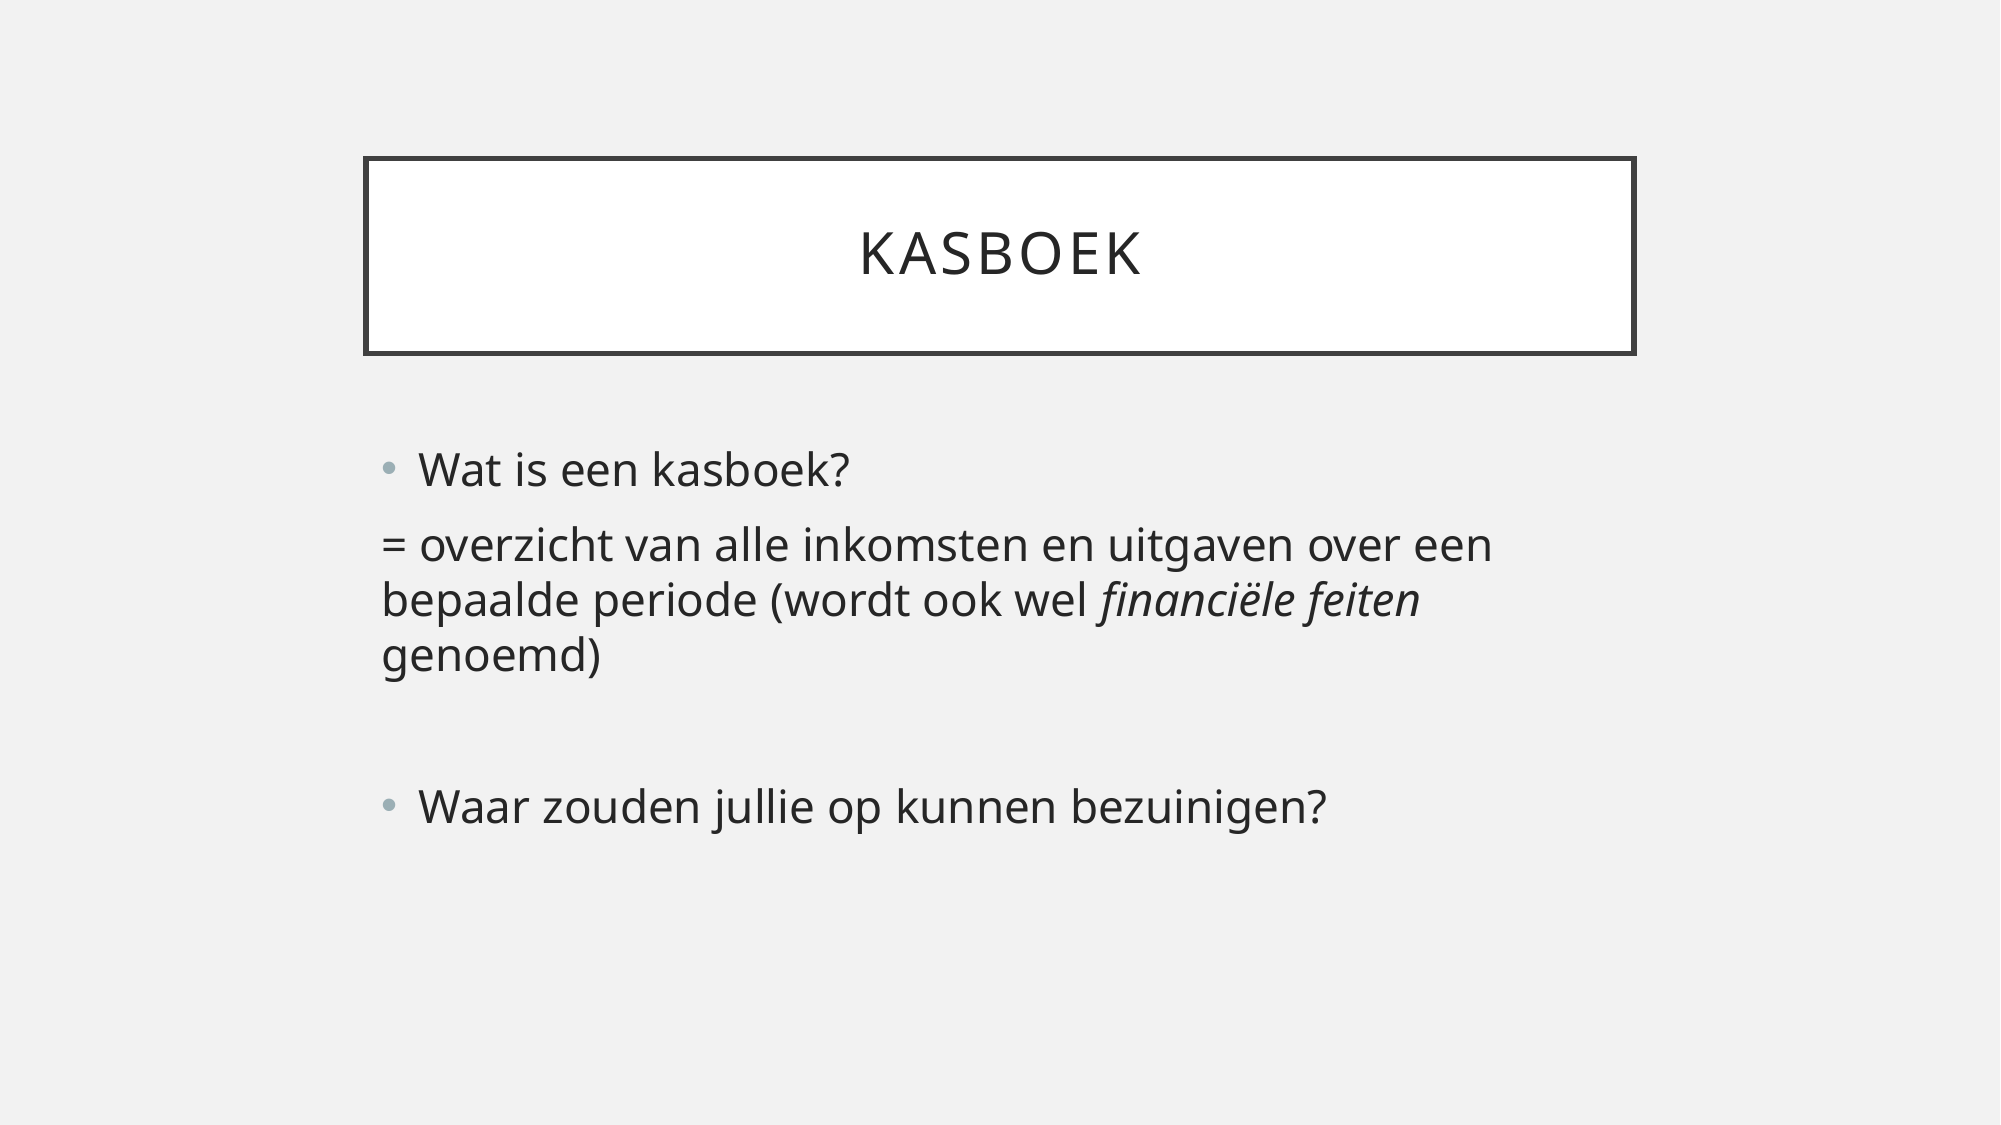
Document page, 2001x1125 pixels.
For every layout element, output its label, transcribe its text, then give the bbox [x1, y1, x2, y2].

title kasboek [363, 156, 1637, 356]
list Wat is een kasboek? = overzicht van alle inkomsten en uitgaven over een bepaalde periode (wordt ook wel financiële feiten genoemd) Waar zouden jullie op kunnen bezuinigen? [366, 432, 1634, 1080]
